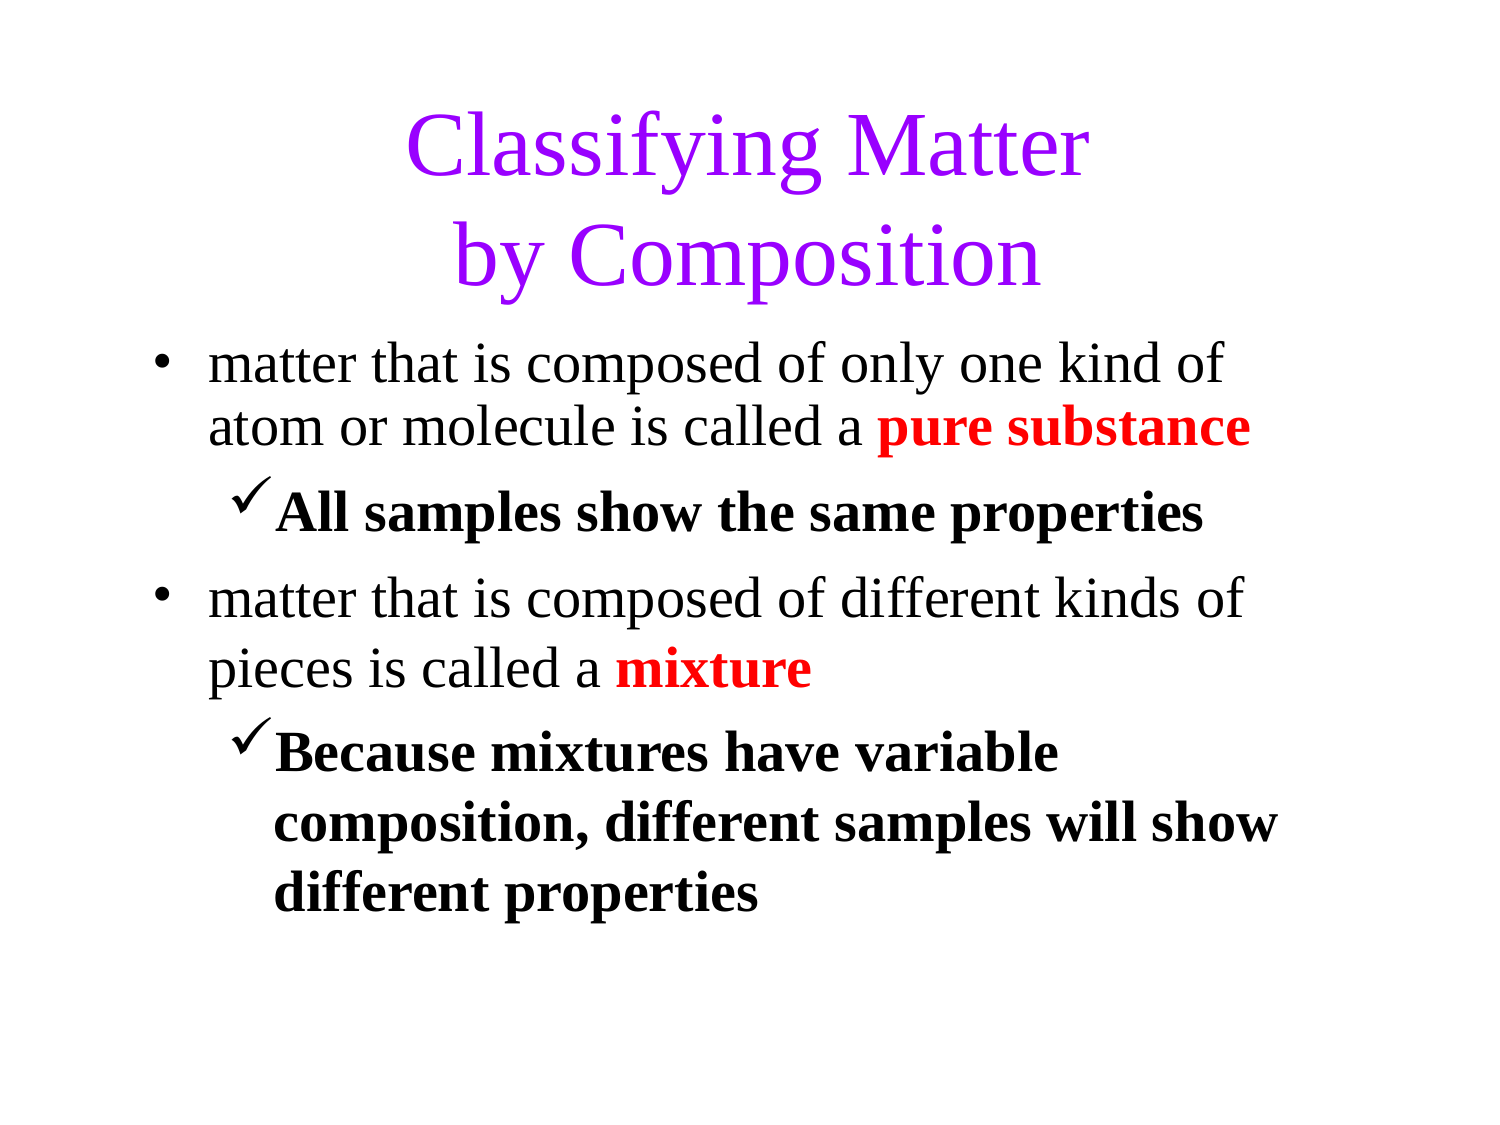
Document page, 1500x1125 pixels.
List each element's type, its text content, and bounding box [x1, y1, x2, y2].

text_box matter that is composed of only one kind of atom or molecule is called a pure substance All samples show the same properties matter that is composed of different kinds of pieces is called a mixture Because mixtures have variable composition, different samples will show different properties [137, 324, 1363, 1000]
text_box Classifying Matter by Composition [65, 99, 1431, 288]
